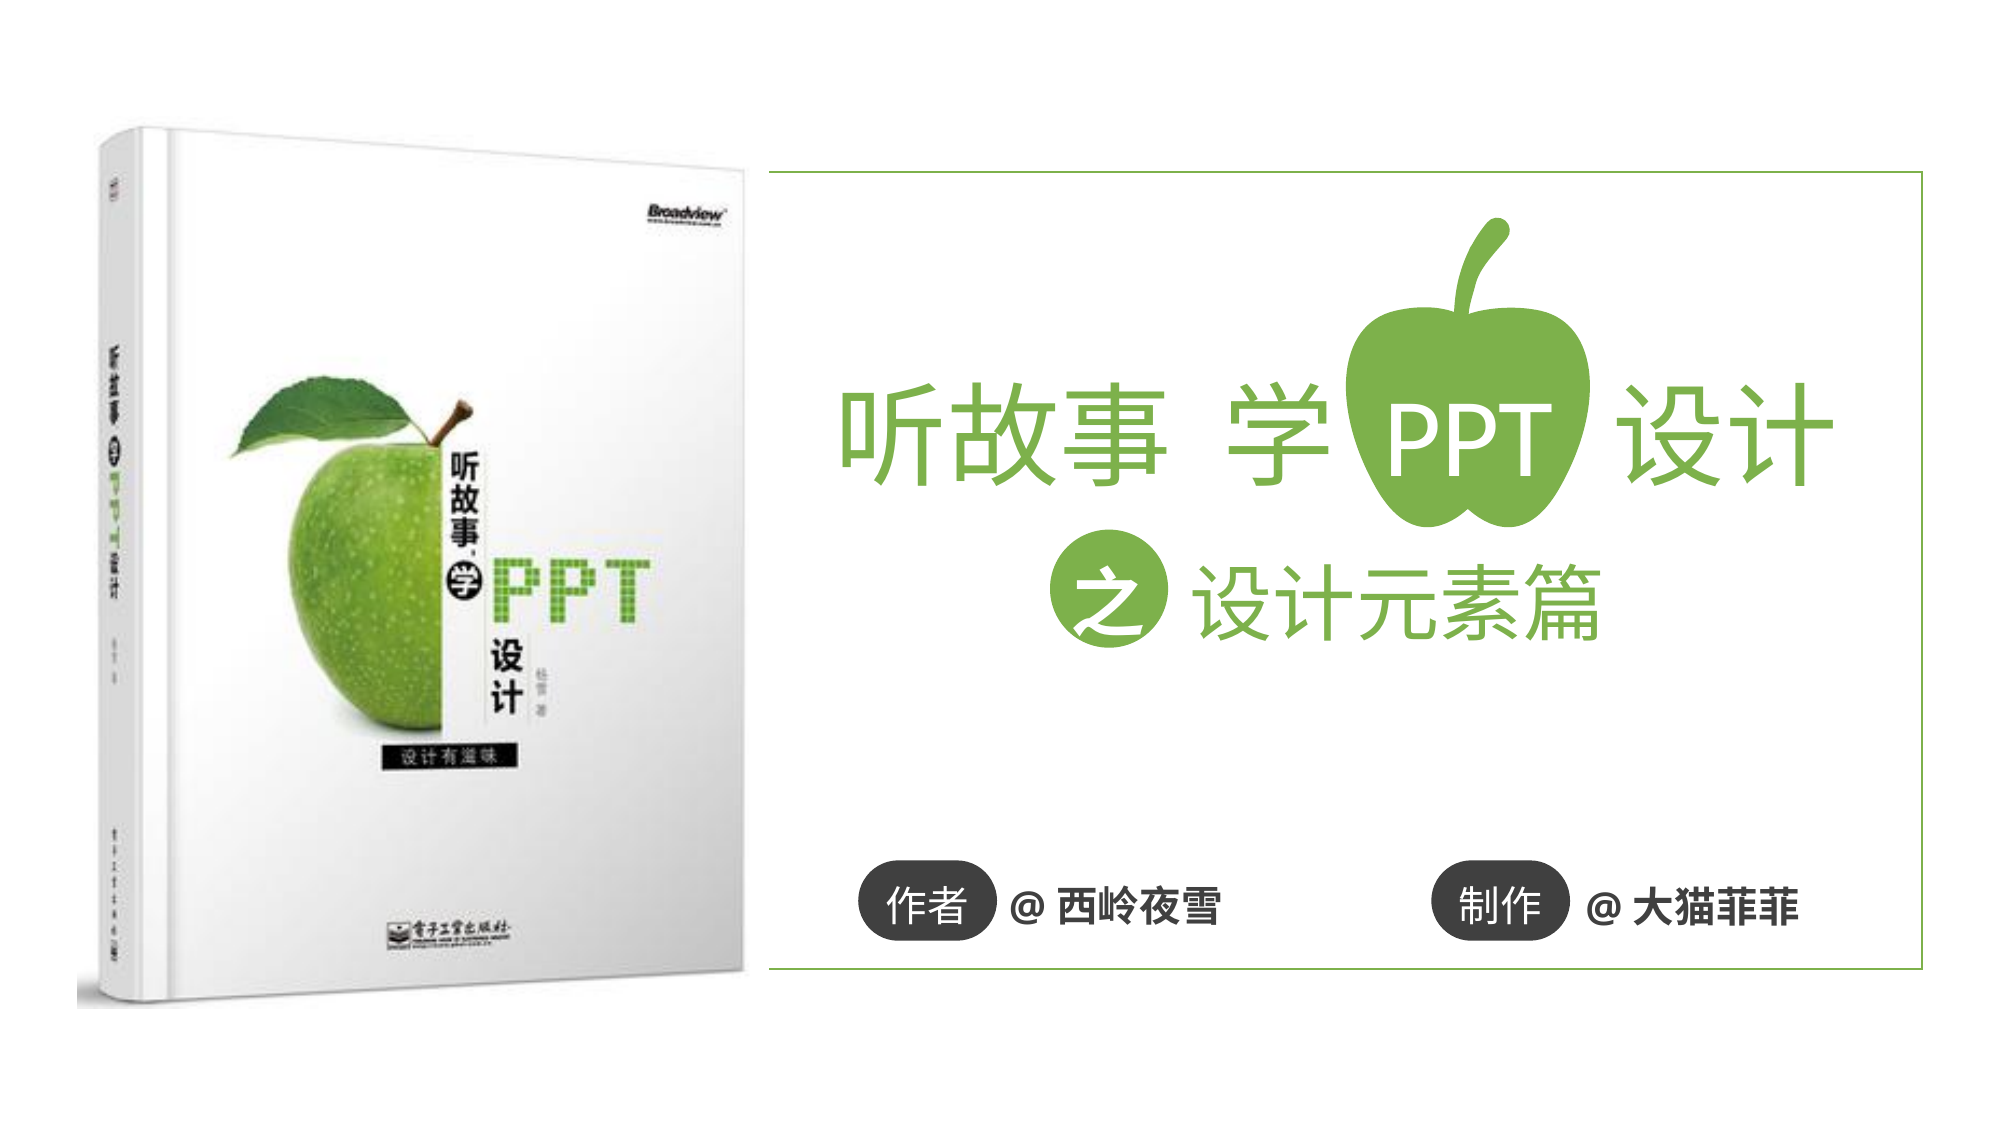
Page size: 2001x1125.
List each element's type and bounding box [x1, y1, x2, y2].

text_box [769, 171, 1923, 970]
text_box [813, 217, 1861, 528]
text_box [1049, 523, 1624, 660]
picture [77, 116, 769, 1009]
